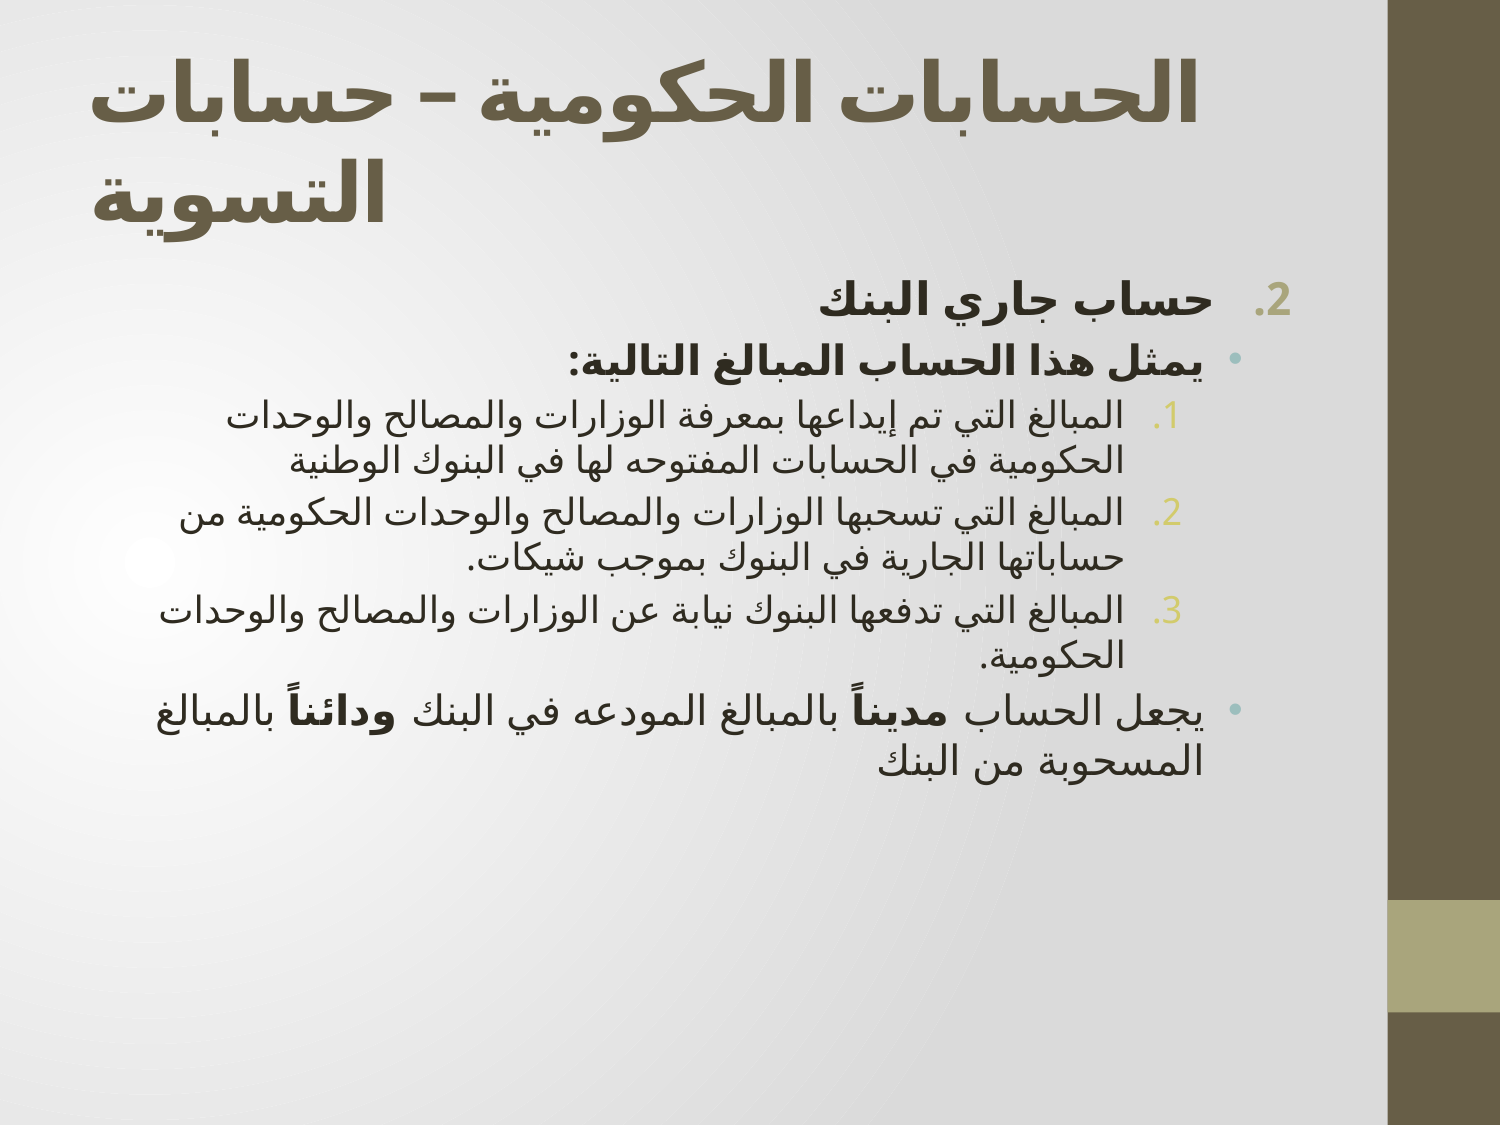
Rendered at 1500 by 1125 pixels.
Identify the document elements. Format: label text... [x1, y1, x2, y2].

list حساب جاري البنك يمثل هذا الحساب المبالغ التالية: المبالغ التي تم إيداعها بمعرفة الوزارات والمصالح والوحدات الحكومية في الحسابات المفتوحه لها في البنوك الوطنية المبالغ التي تسحبها الوزارات والمصالح والوحدات الحكومية من حساباتها الجارية في البنوك بموجب شيكات. المبالغ التي تدفعها البنوك نيابة عن الوزارات والمصالح والوحدات الحكومية. يجعل الحساب مديناً بالمبالغ المودعه في البنك ودائناً بالمبالغ المسحوبة من البنك [75, 262, 1325, 1050]
title الحسابات الحكومية – حسابات التسوية [75, 45, 1325, 233]
